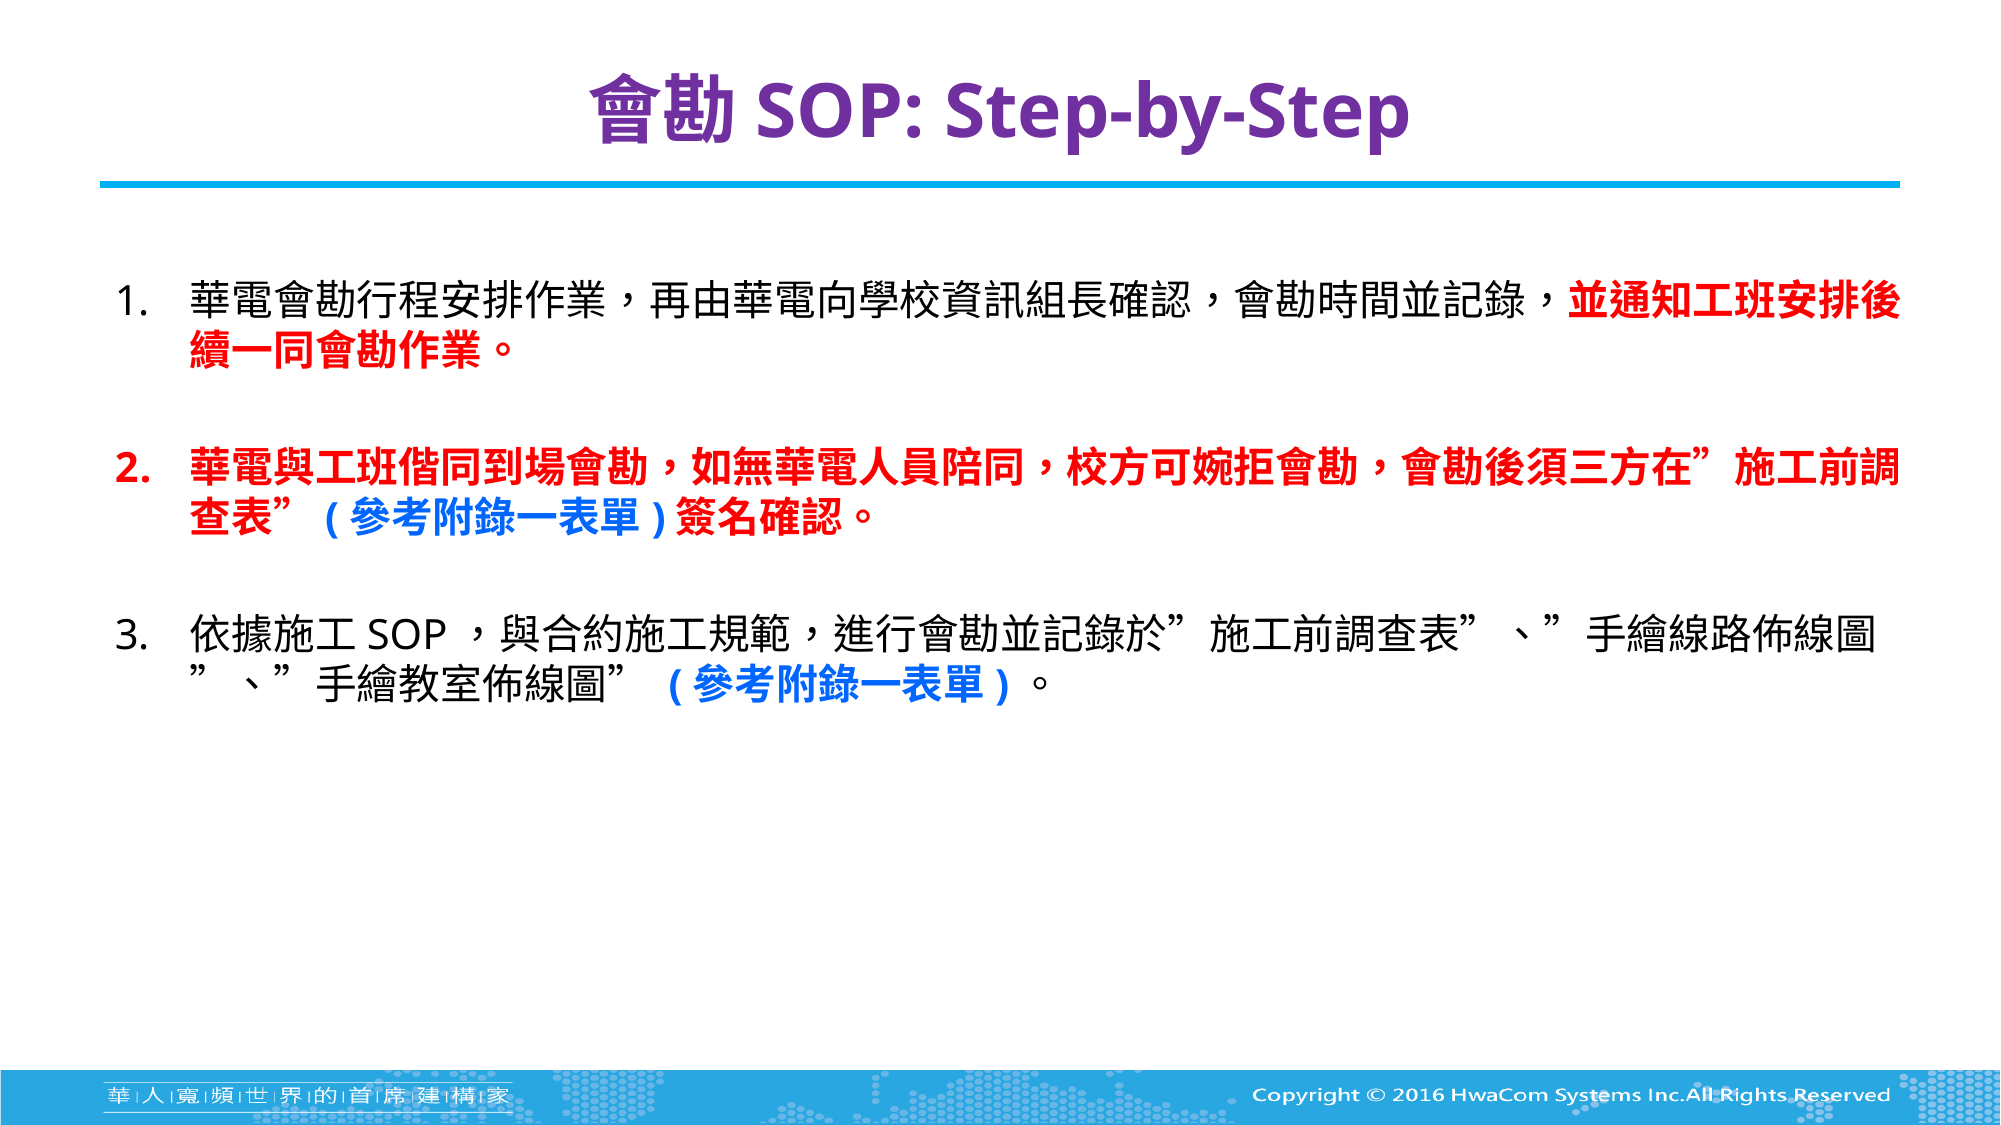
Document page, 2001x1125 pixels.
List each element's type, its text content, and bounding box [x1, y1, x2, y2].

list 華電會勘行程安排作業，再由華電向學校資訊組長確認，會勘時間並記錄，並通知工班安排後續一同會勘作業。 華電與工班偕同到場會勘，如無華電人員陪同，校方可婉拒會勘，會勘後須三方在”施工前調查表”(參考附錄一表單)簽名確認。 依據施工SOP，與合約施工規範，進行會勘並記錄於”施工前調查表”、”手繪線路佈線圖”、”手繪教室佈線圖” (參考附錄一表單)。 [99, 208, 1957, 1057]
picture [0, 1070, 2000, 1125]
title 會勘SOP: Step-by-Step [99, 45, 1900, 171]
